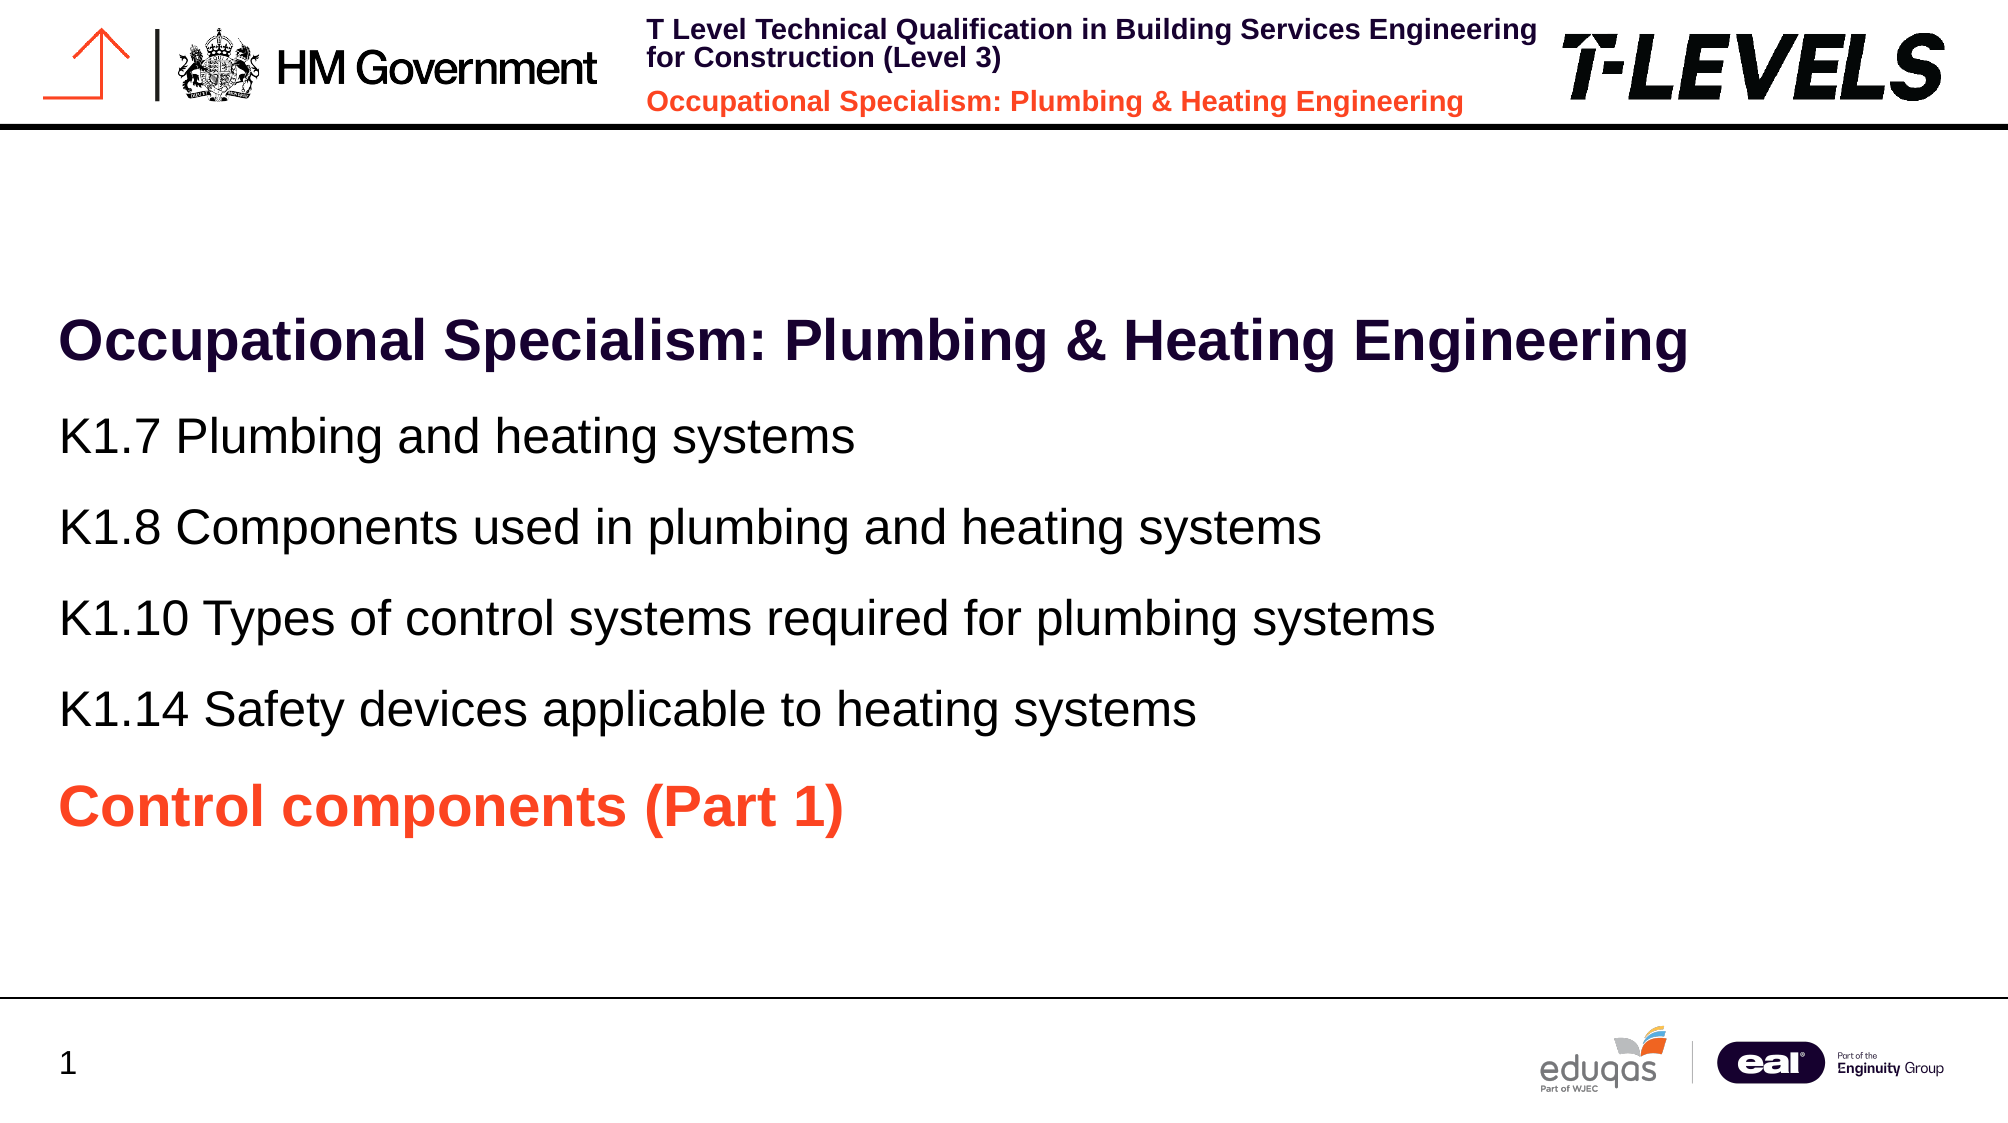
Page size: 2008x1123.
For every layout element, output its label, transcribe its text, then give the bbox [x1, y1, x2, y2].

picture [38, 27, 136, 100]
picture [1535, 1021, 1949, 1097]
picture [155, 28, 597, 102]
text_box Occupational Specialism: Plumbing & Heating Engineering K1.7 Plumbing and heating systems K1.8 Components used in plumbing and heating systems K1.10 Types of control systems required for plumbing systems K1.14 Safety devices applicable to heating systems Control components (Part 1) [58, 295, 1831, 916]
picture [1543, 25, 1964, 108]
